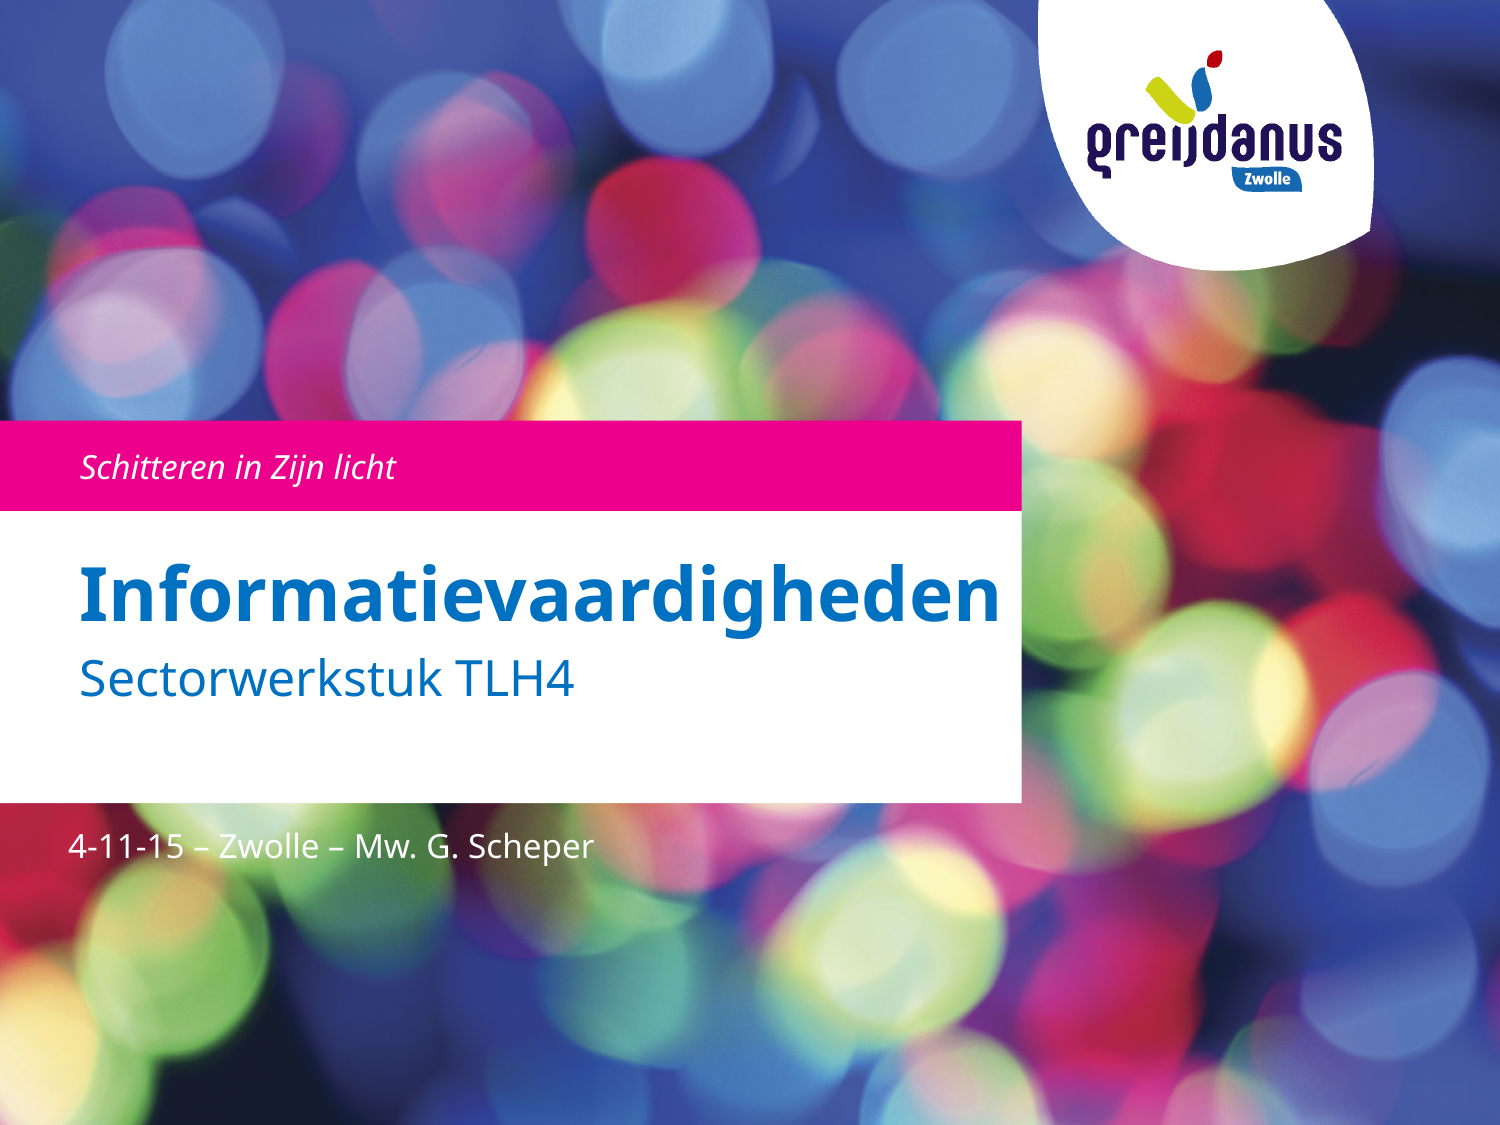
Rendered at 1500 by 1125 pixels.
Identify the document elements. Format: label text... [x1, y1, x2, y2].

text_box Informatievaardigheden Sectorwerkstuk TLH4 [64, 538, 1022, 775]
text_box 4-11-15 – Zwolle – Mw. G. Scheper [53, 817, 1010, 1000]
text_box [0, 513, 1024, 805]
text_box [0, 419, 1024, 513]
picture [0, 0, 1500, 1125]
text_box Schitteren in Zijn licht [64, 439, 1022, 497]
